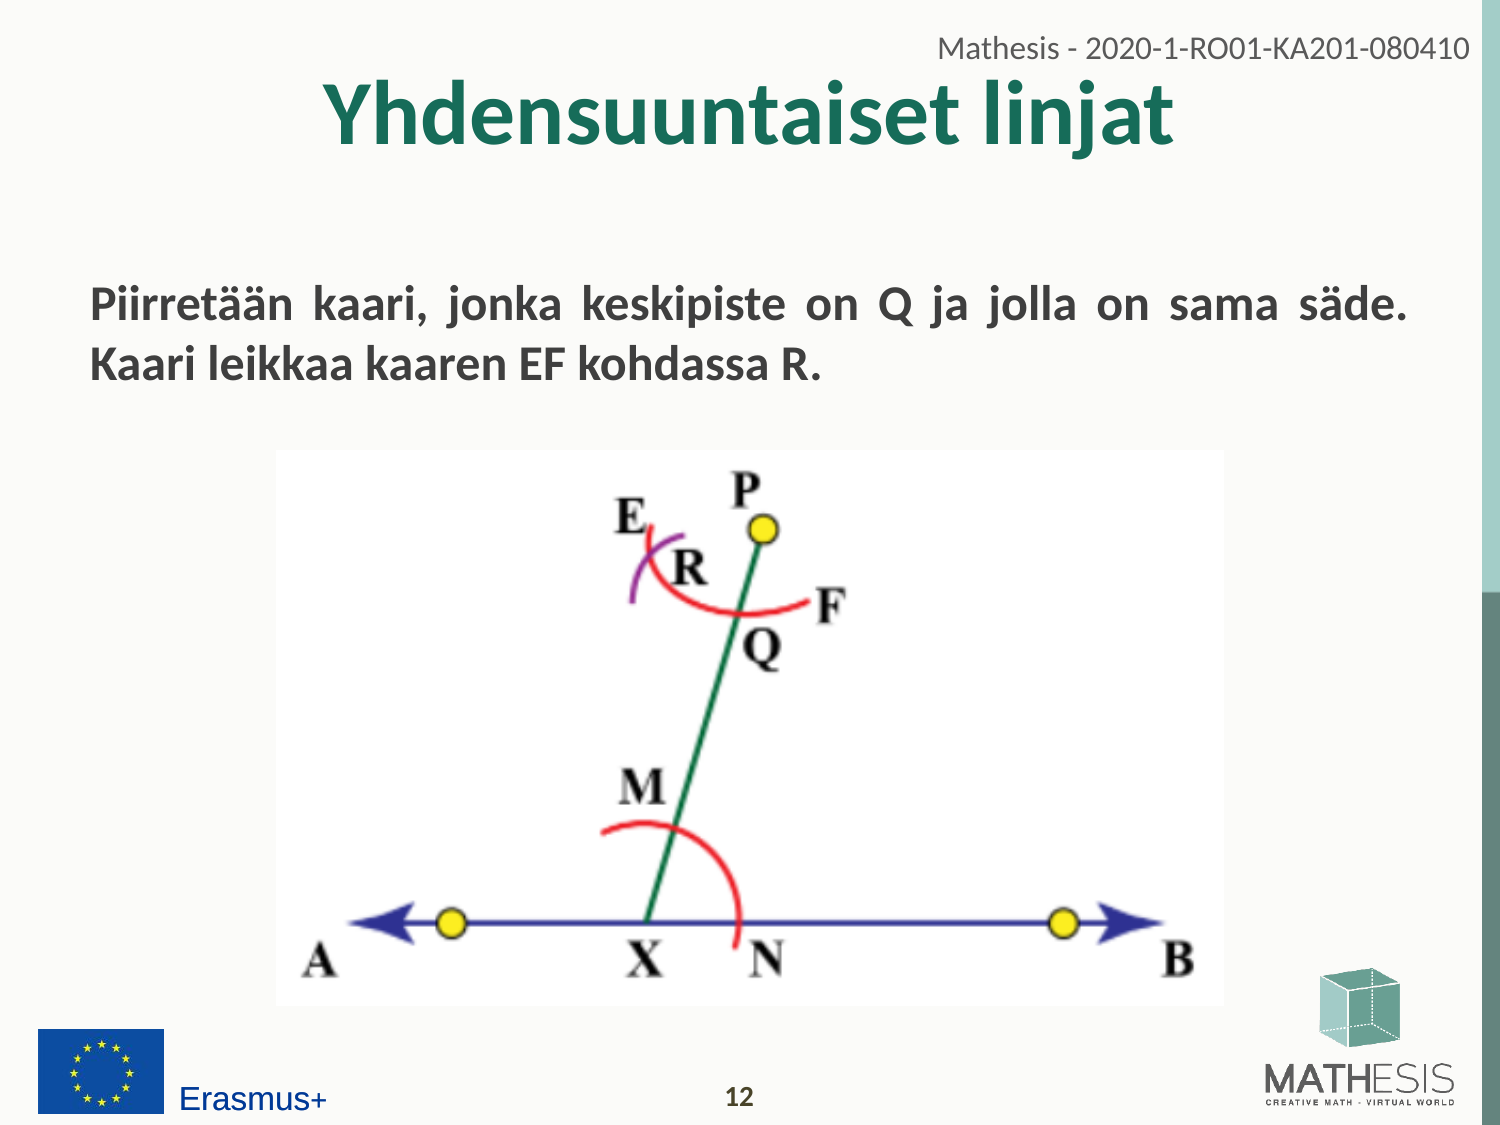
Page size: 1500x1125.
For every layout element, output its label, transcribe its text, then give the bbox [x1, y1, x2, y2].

picture [38, 1029, 164, 1114]
picture [276, 450, 1224, 1006]
title Yhdensuuntaiset linjat [75, 45, 1425, 233]
list Piirretään kaari, jonka keskipiste on Q ja jolla on sama säde. Kaari leikkaa kaaren EF kohdassa R. [75, 262, 1425, 398]
